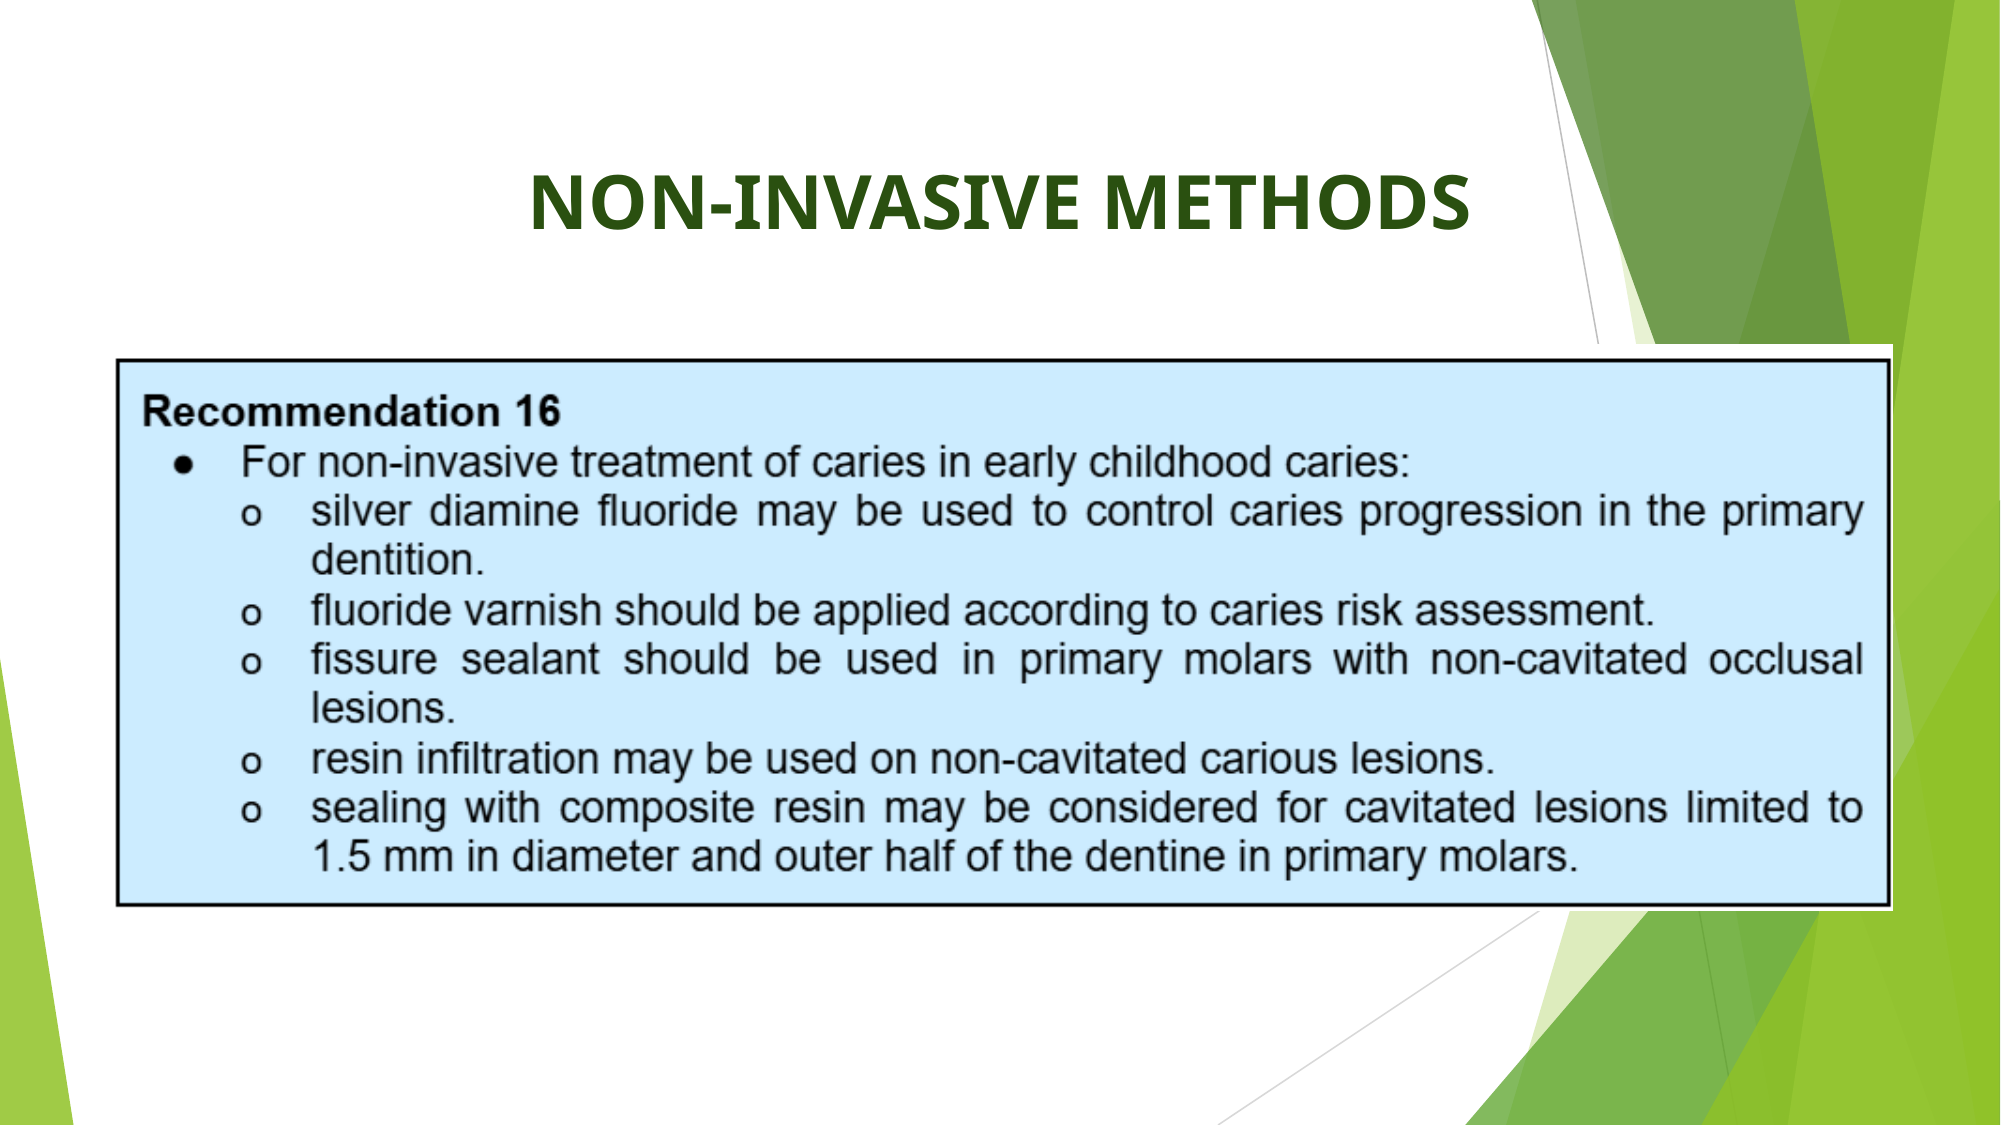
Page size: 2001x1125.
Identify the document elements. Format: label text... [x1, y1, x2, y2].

picture [107, 344, 1893, 911]
title NON-INVASIVE METHODS [279, 110, 1721, 288]
